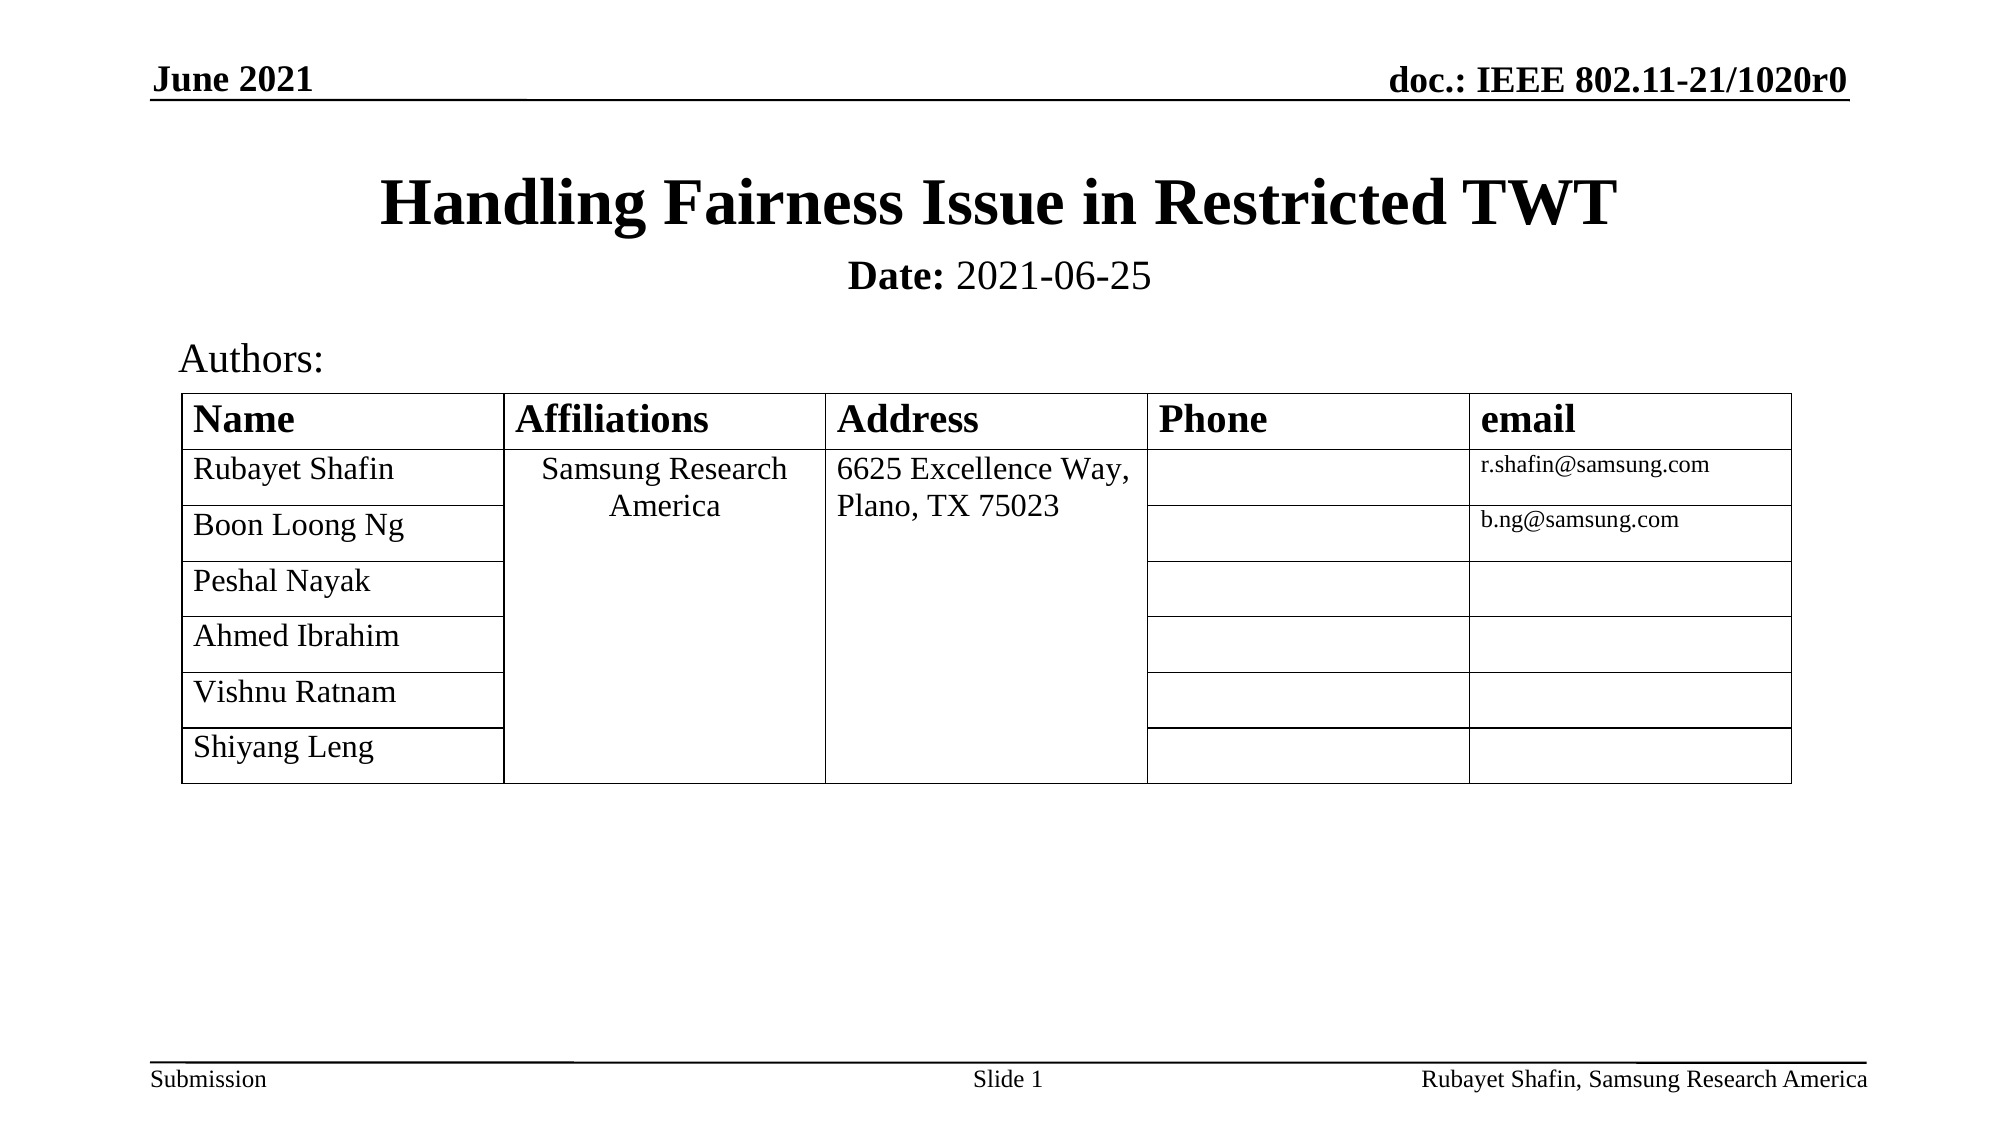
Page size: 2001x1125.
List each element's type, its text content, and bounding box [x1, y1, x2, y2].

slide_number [152, 54, 563, 100]
title Handling Fairness Issue in Restricted TWT [149, 76, 1851, 319]
footer Rubayet Shafin, Samsung Research America [1171, 1061, 1869, 1093]
subtitle Date: 2021-06-25 [299, 239, 1701, 319]
slide_number Slide 1 [950, 1061, 1067, 1123]
text_box Authors: [162, 323, 401, 387]
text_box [166, 393, 1837, 832]
